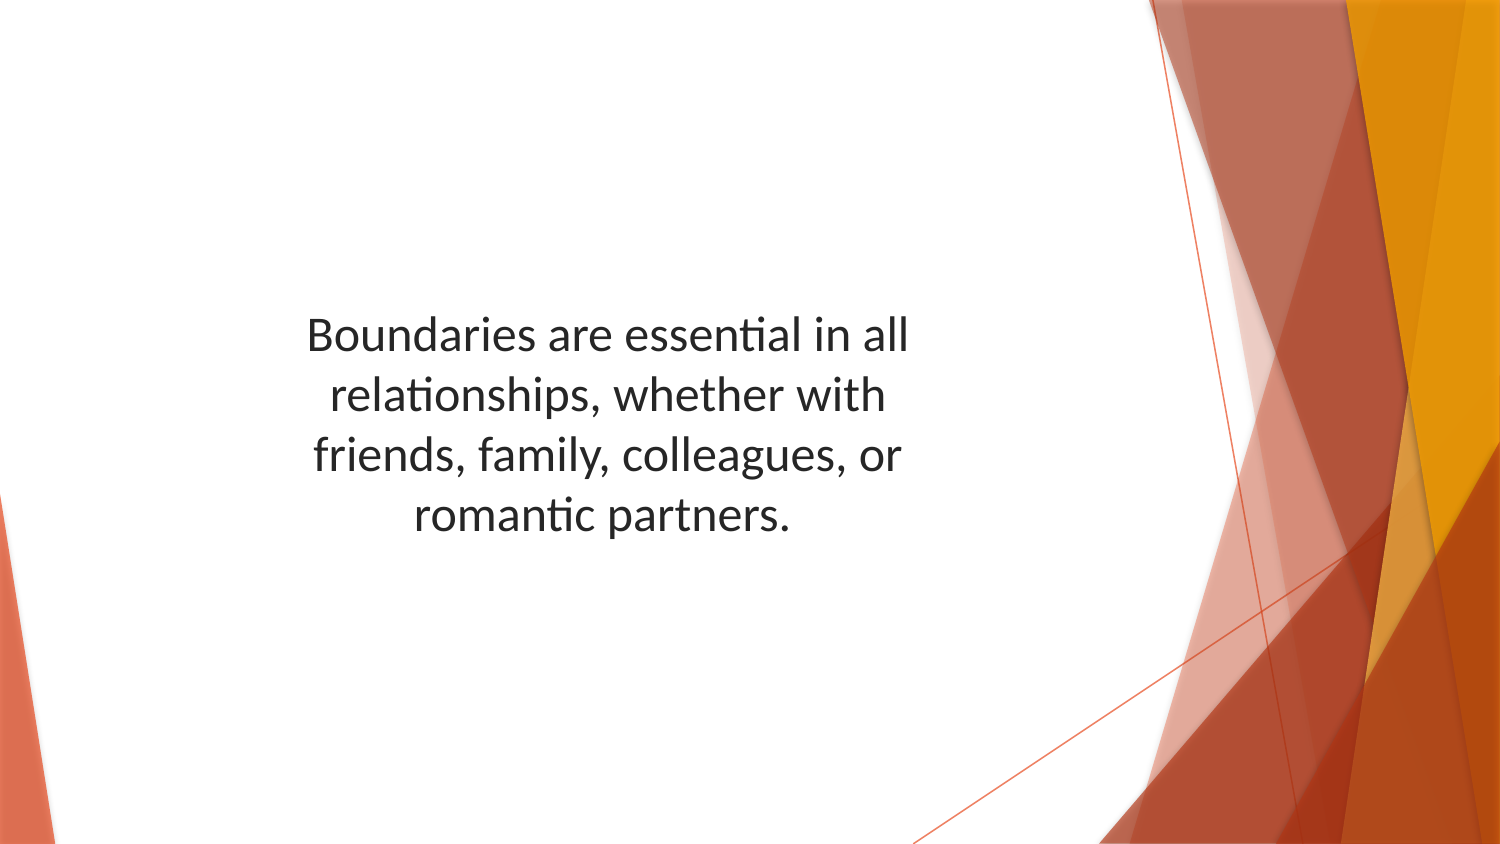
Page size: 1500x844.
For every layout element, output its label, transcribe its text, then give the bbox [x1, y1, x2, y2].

list Boundaries are essential in all relationships, whether with friends, family, colleagues, or romantic partners. [265, 114, 951, 729]
